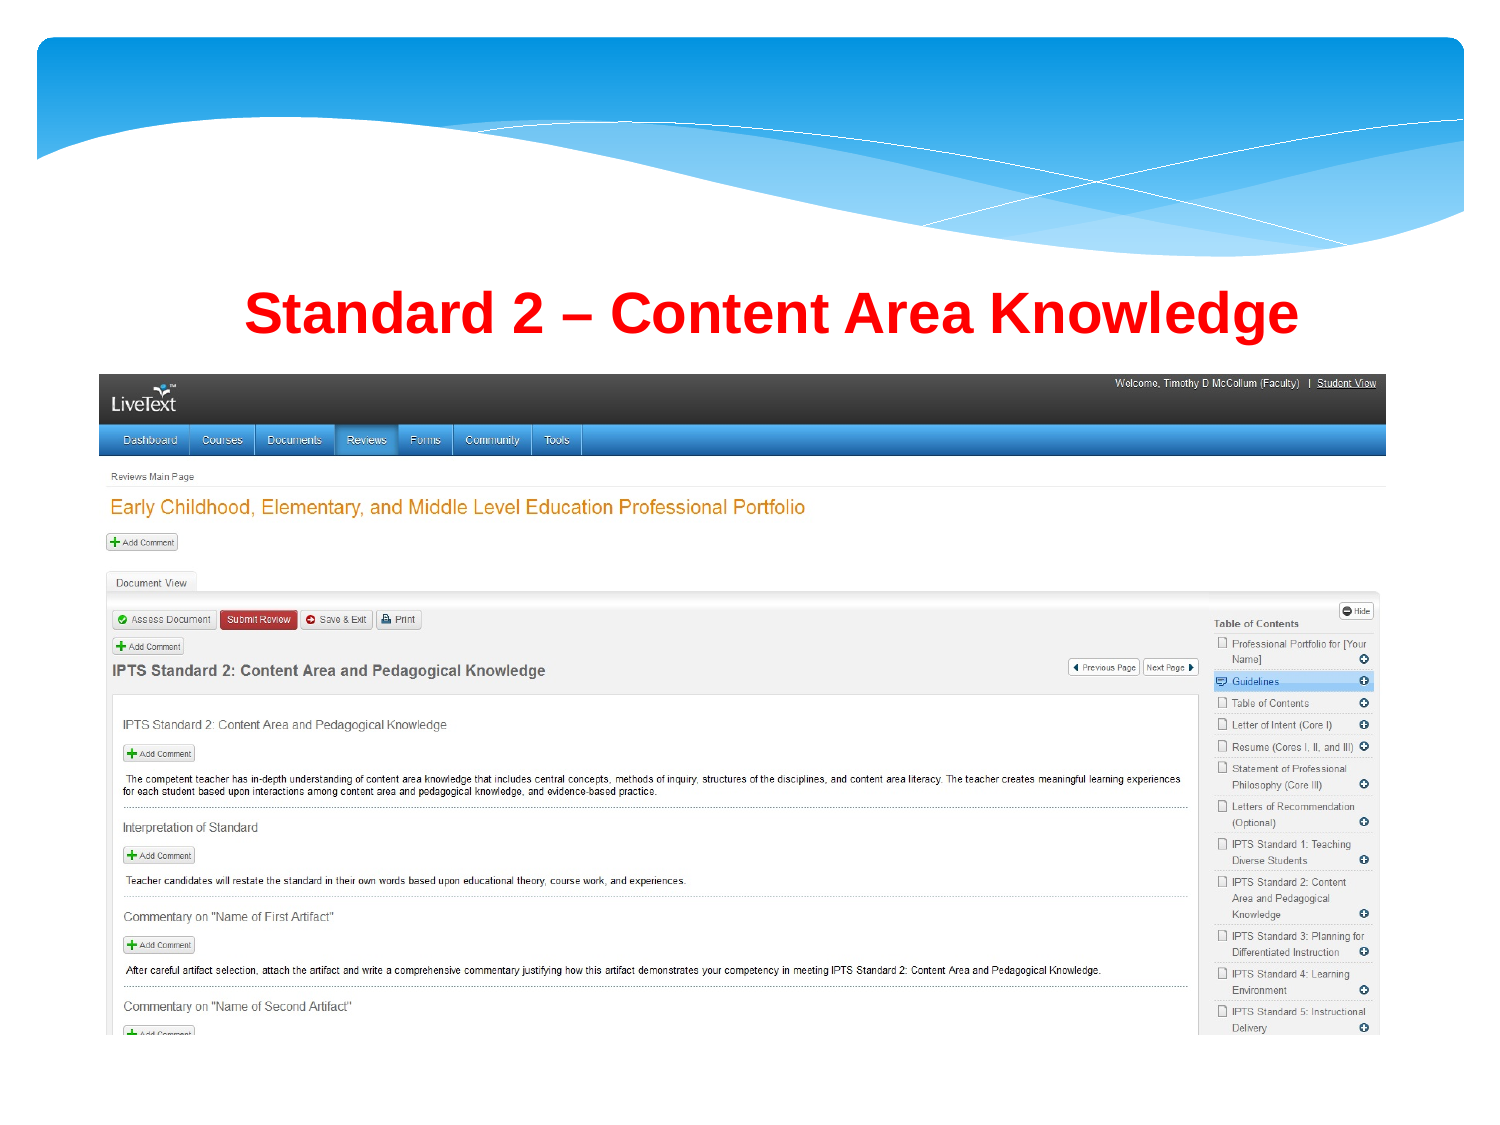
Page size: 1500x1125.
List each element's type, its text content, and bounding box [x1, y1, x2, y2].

text_box Standard 2 – Content Area Knowledge [229, 267, 1316, 353]
picture [99, 374, 1386, 1036]
